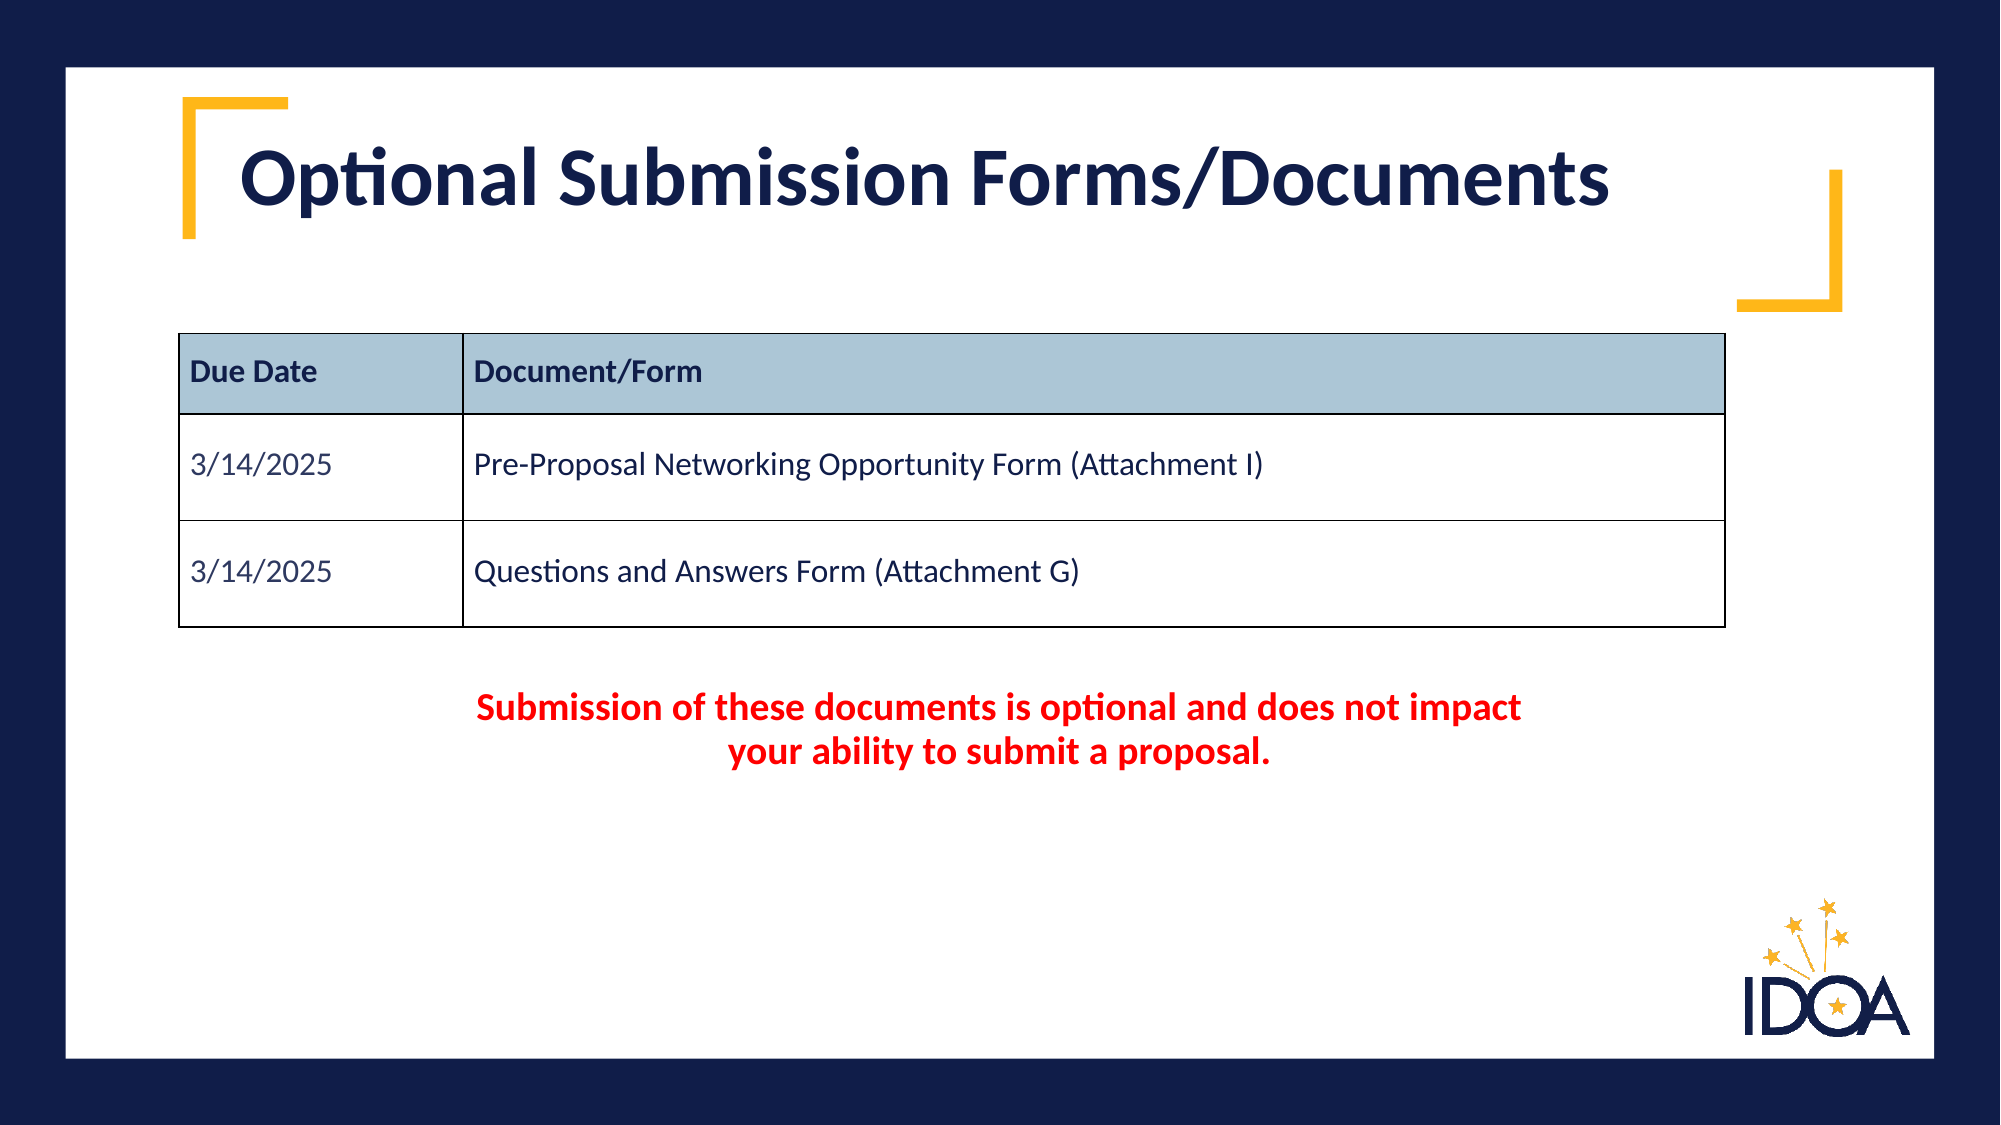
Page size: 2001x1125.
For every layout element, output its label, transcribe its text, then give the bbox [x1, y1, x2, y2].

table_header Due Date [180, 334, 462, 413]
table_cell Pre-Proposal Networking Opportunity Form (Attachment I) [464, 415, 1724, 520]
table_cell 3/14/2025 [180, 521, 462, 626]
list Submission of these documents is optional and does not impact your ability to submit a proposal. [440, 677, 1560, 814]
table_header Document/Form [464, 334, 1724, 413]
title Optional Submission Forms/Documents [225, 126, 1800, 263]
picture [1702, 857, 1959, 1114]
table_cell Questions and Answers Form (Attachment G) [464, 521, 1724, 626]
table_cell 3/14/2025 [180, 415, 462, 520]
